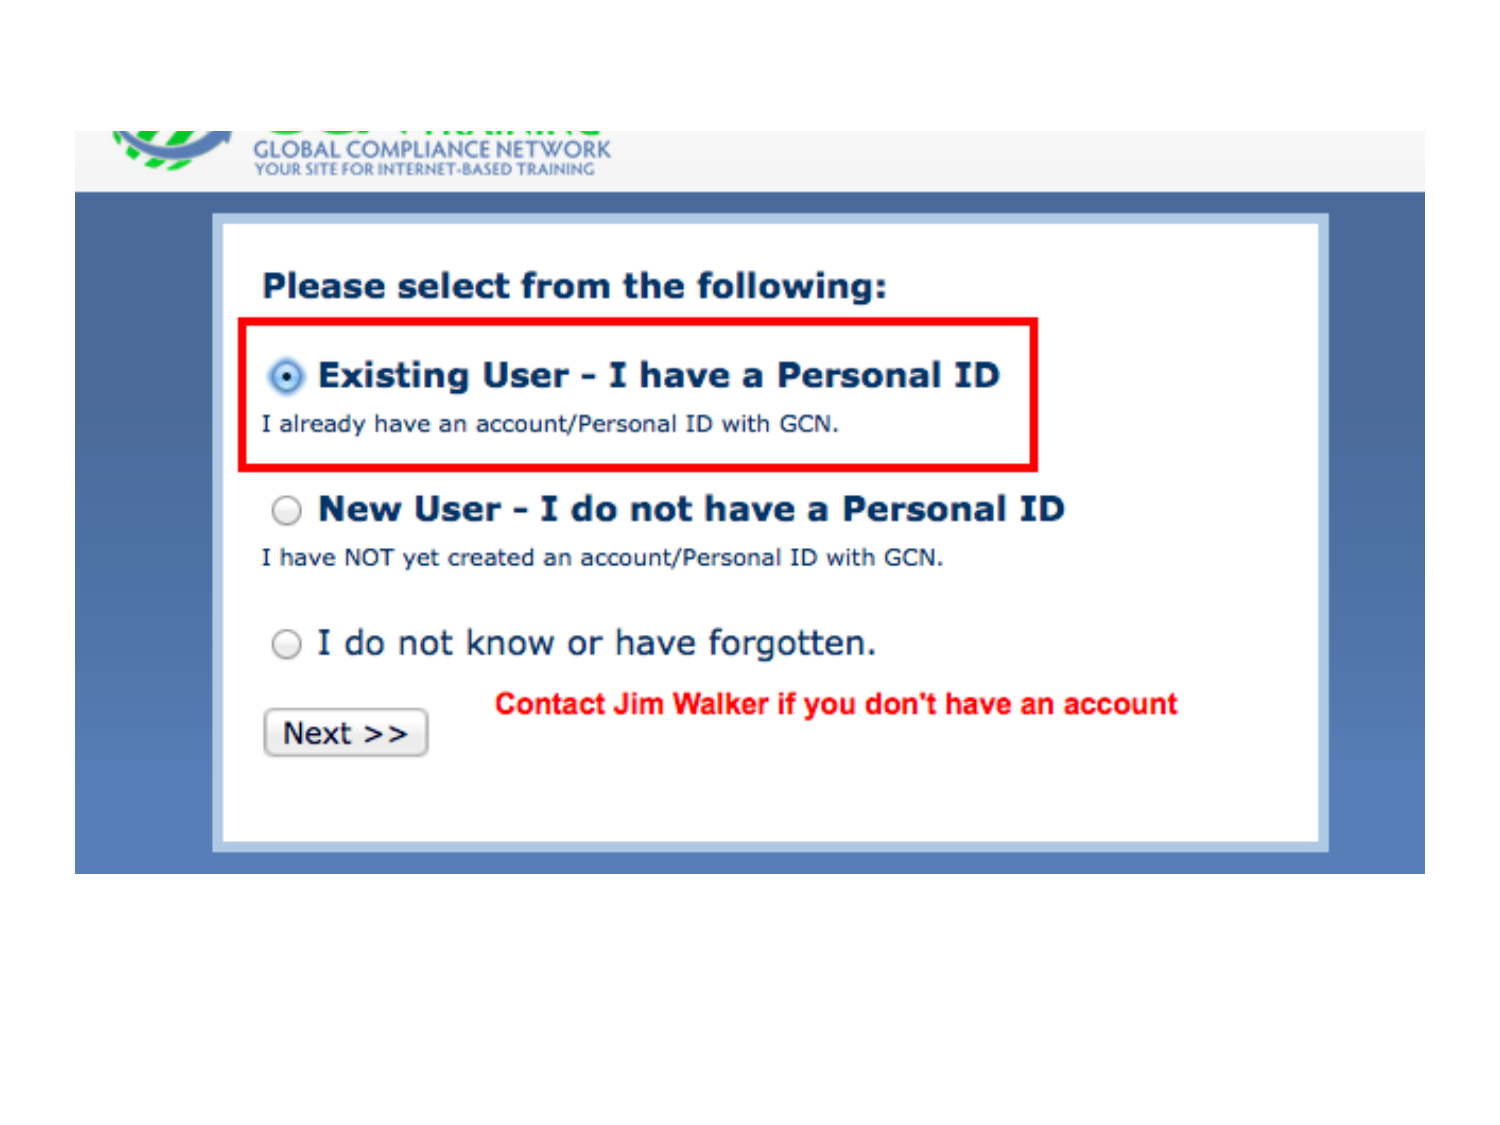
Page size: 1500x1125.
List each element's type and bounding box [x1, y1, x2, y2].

list [74, 130, 1426, 874]
